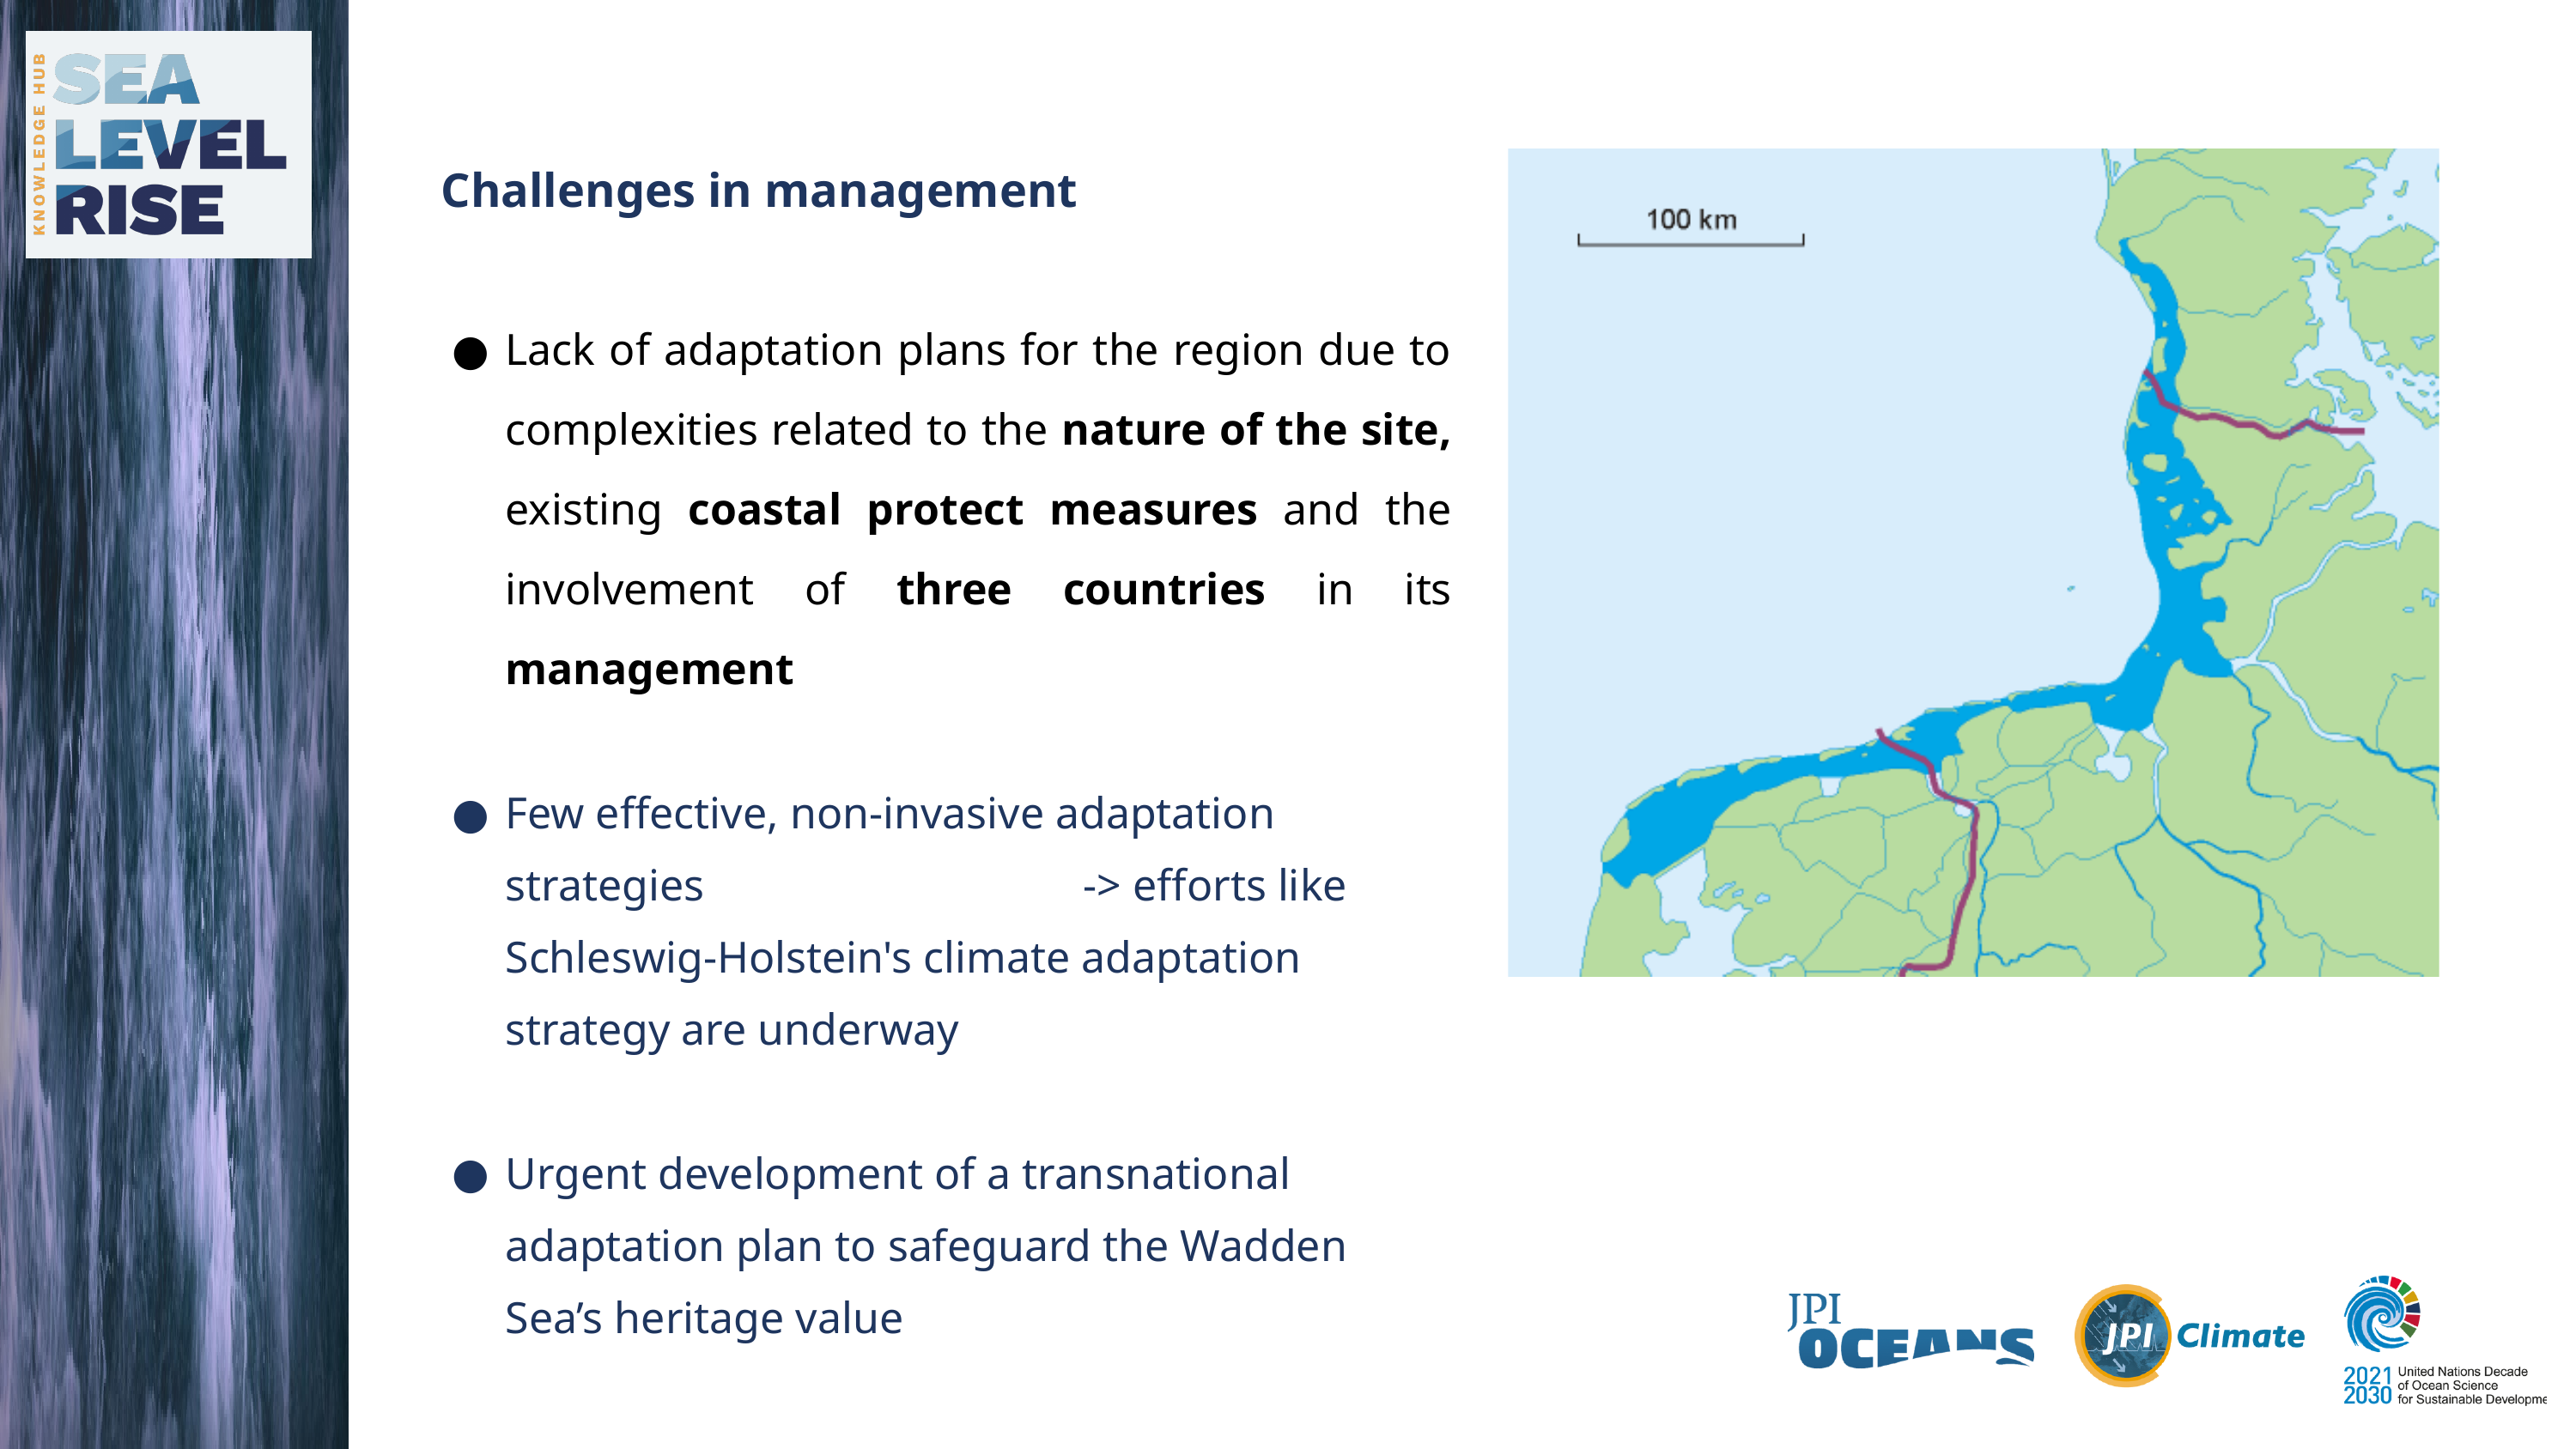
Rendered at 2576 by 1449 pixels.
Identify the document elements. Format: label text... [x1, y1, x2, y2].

text_box Challenges in management Lack of adaptation plans for the region due to complexities related to the nature of the site, existing coastal protect measures and the involvement of three countries in its management Few effective, non-invasive adaptation strategies -> efforts like Schleswig-Holstein's climate adaptation strategy are underway Urgent development of a transnational adaptation plan to safeguard the Wadden Sea’s heritage value [440, 137, 1452, 1343]
text_box [2331, 1263, 2547, 1416]
text_box [1787, 1294, 2034, 1369]
text_box [2074, 1217, 2306, 1449]
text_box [0, 0, 349, 1449]
text_box [1508, 149, 2439, 977]
